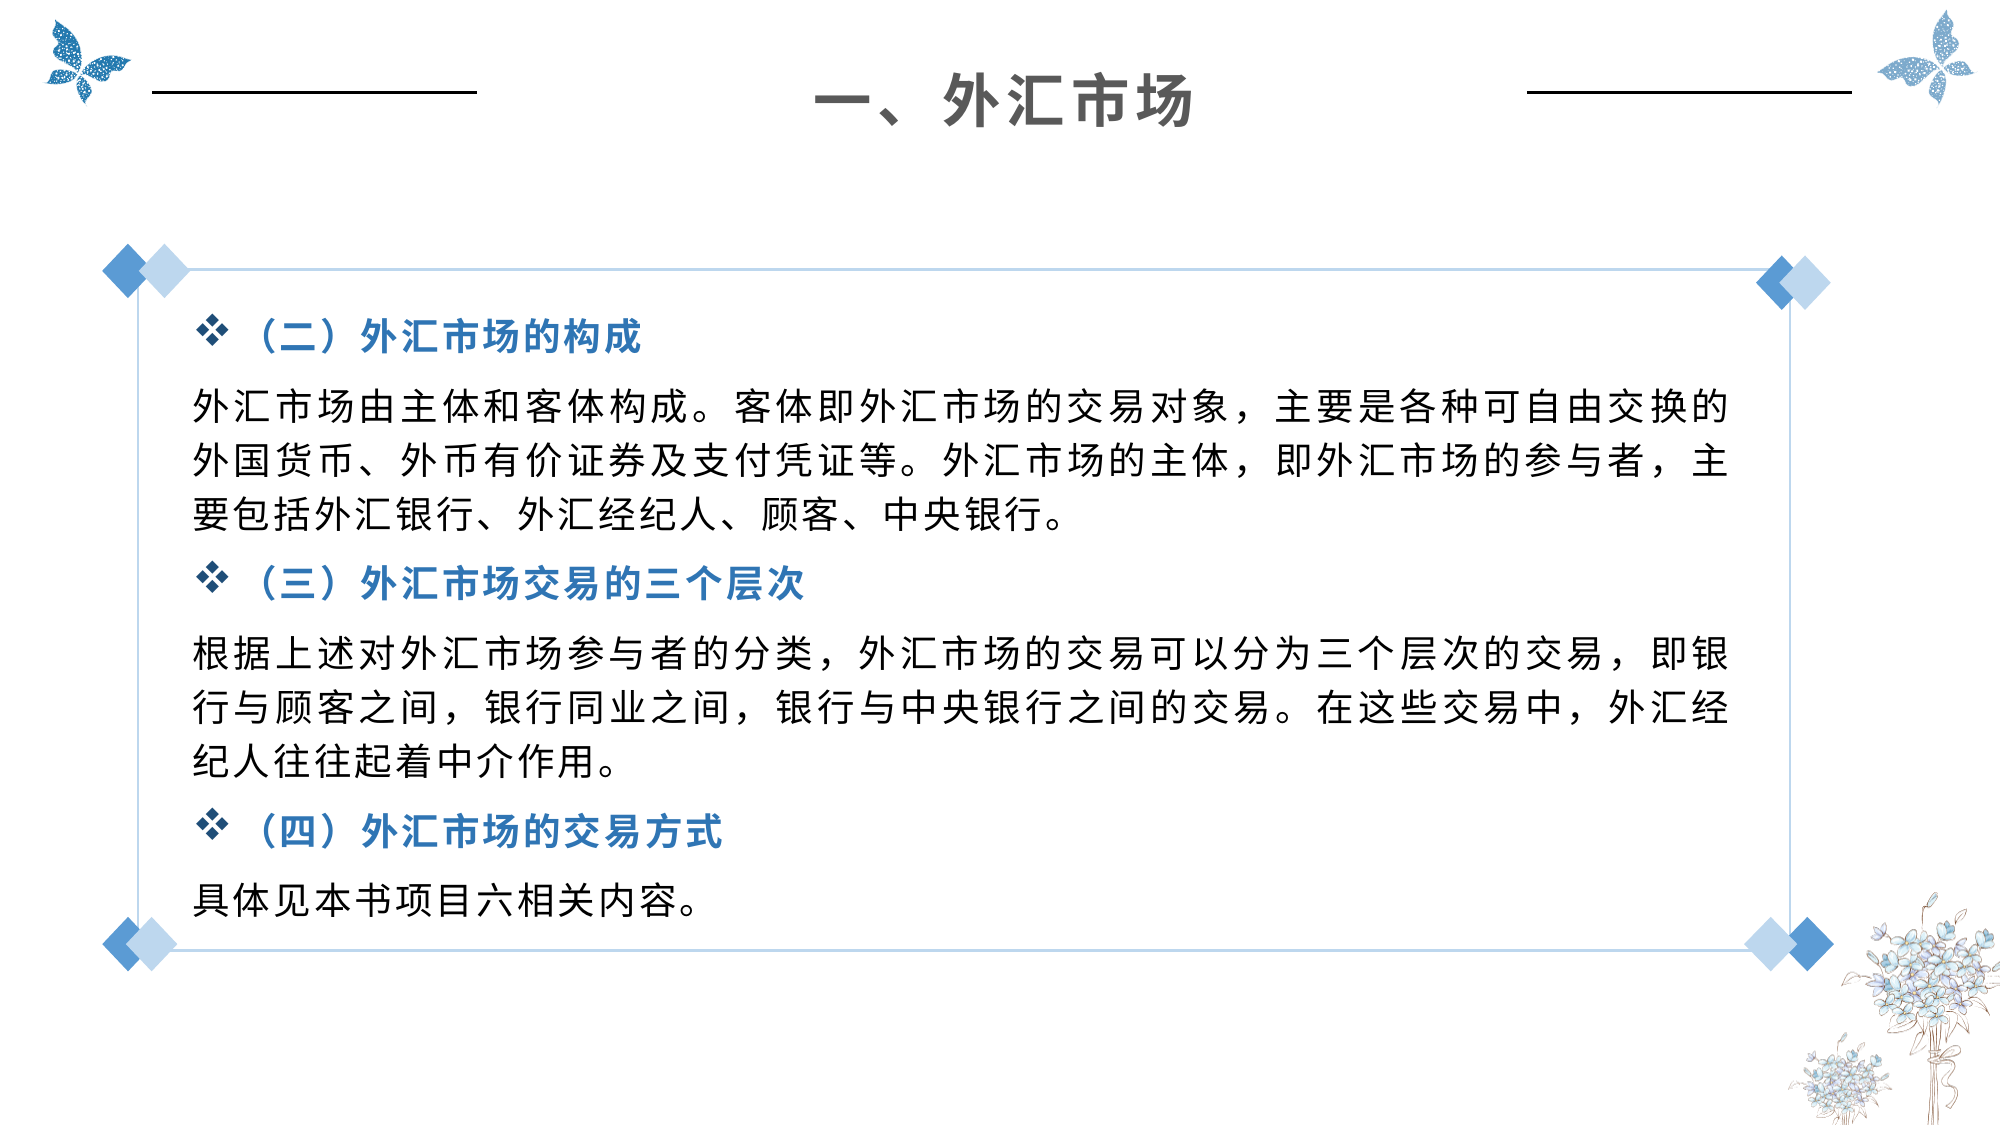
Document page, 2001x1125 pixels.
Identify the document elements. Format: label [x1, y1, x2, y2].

picture [1788, 892, 2000, 1125]
text_box [151, 55, 1852, 142]
text_box [102, 243, 1834, 972]
